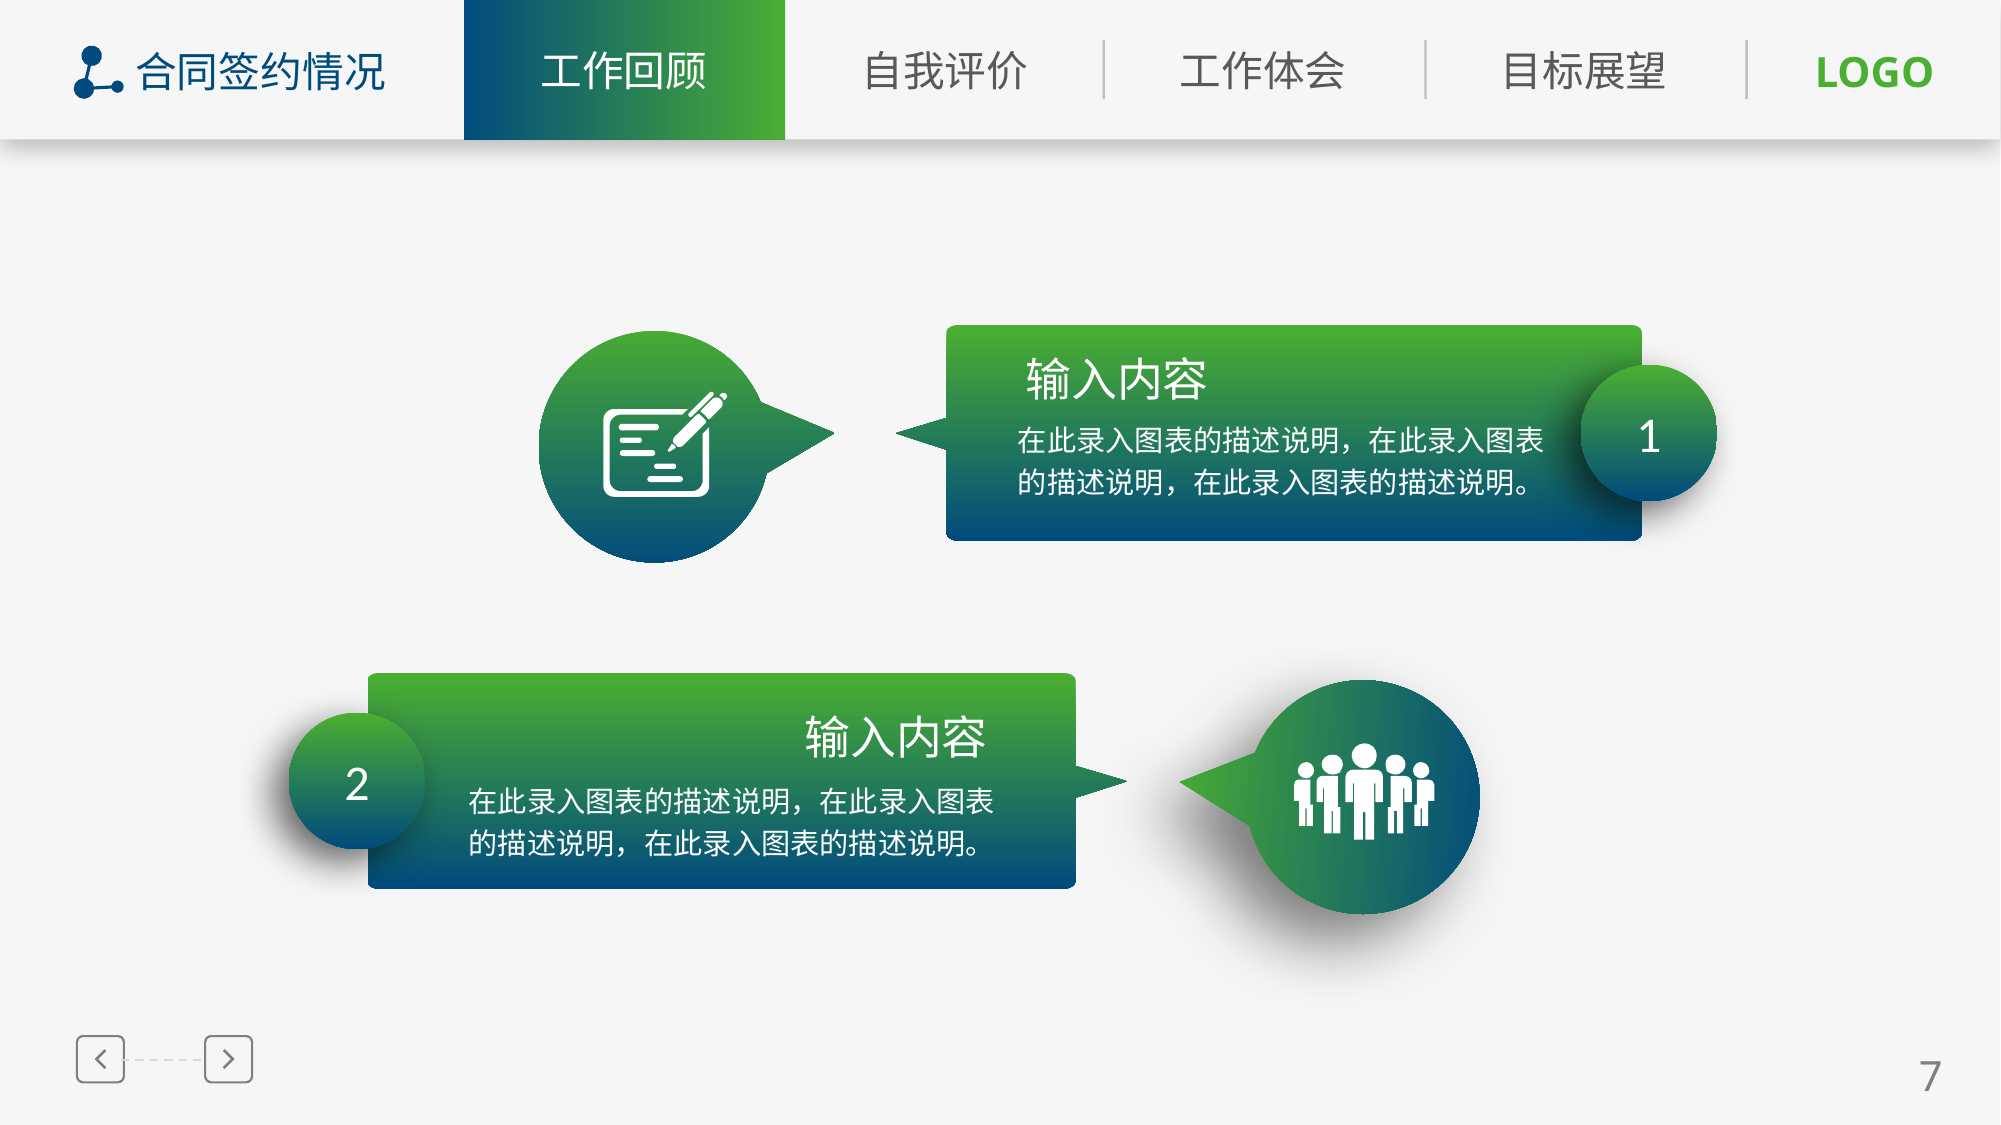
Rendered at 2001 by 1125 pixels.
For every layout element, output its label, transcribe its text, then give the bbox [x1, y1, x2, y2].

text_box [1345, 743, 1383, 840]
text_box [80, 38, 473, 105]
text_box [1413, 762, 1435, 826]
text_box [367, 672, 1128, 889]
text_box 输入内容 [1010, 343, 1225, 408]
text_box 输入内容 [789, 700, 1003, 768]
text_box [1316, 754, 1343, 834]
text_box [1177, 678, 1482, 917]
text_box 1 [1578, 362, 1720, 504]
text_box [895, 324, 1642, 541]
text_box 2 [286, 710, 428, 852]
text_box [1294, 762, 1315, 826]
text_box 在此录入图表的描述说明，在此录入图表的描述说明，在此录入图表的描述说明。 [1002, 408, 1555, 507]
text_box 在此录入图表的描述说明，在此录入图表的描述说明，在此录入图表的描述说明。 [437, 768, 1011, 868]
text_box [569, 286, 812, 602]
text_box [1385, 754, 1412, 834]
